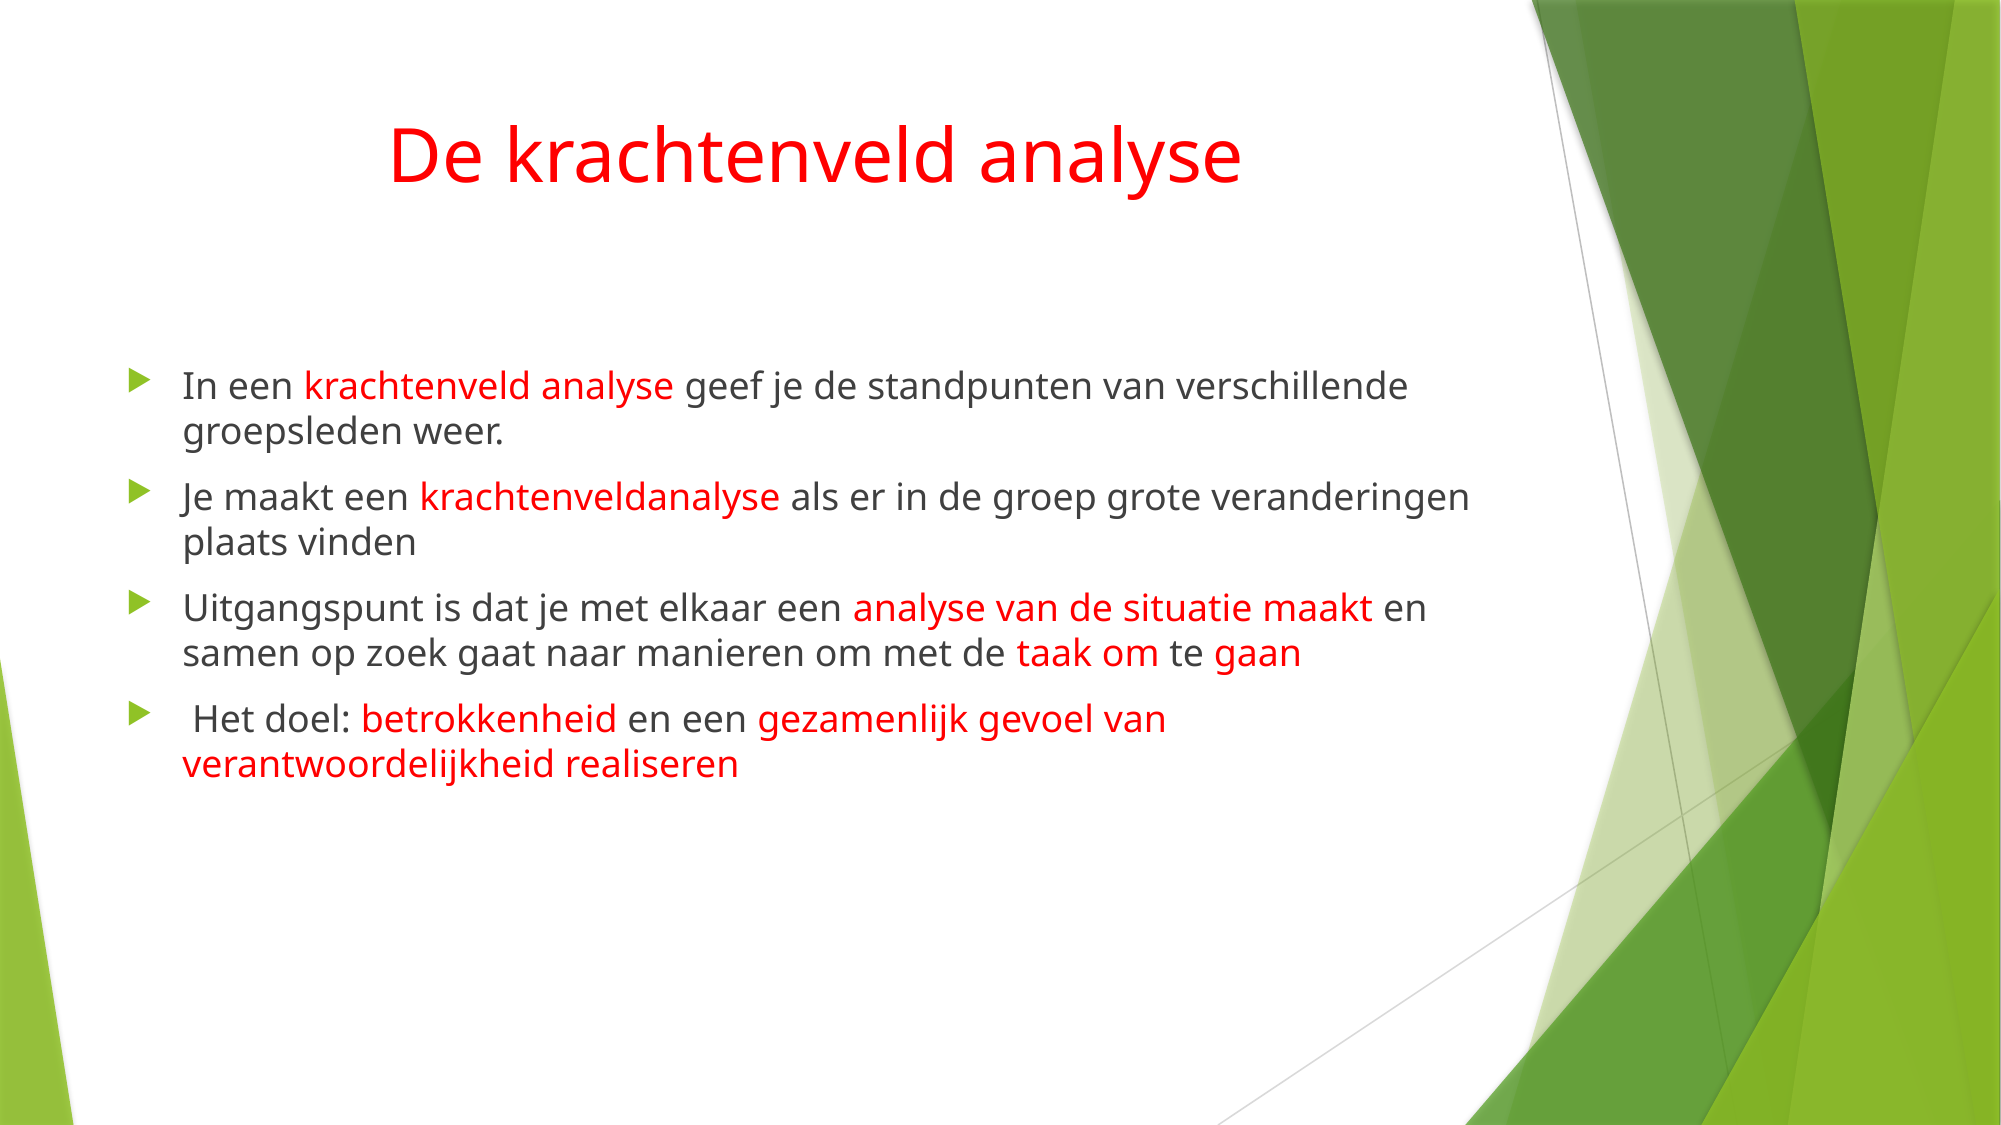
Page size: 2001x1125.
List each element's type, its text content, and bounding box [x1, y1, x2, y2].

list In een krachtenveld analyse geef je de standpunten van verschillende groepsleden weer. Je maakt een krachtenveldanalyse als er in de groep grote veranderingen plaats vinden Uitgangspunt is dat je met elkaar een analyse van de situatie maakt en samen op zoek gaat naar manieren om met de taak om te gaan Het doel: betrokkenheid en een gezamenlijk gevoel van verantwoordelijkheid realiseren [111, 354, 1522, 992]
title De krachtenveld analyse [111, 99, 1522, 317]
